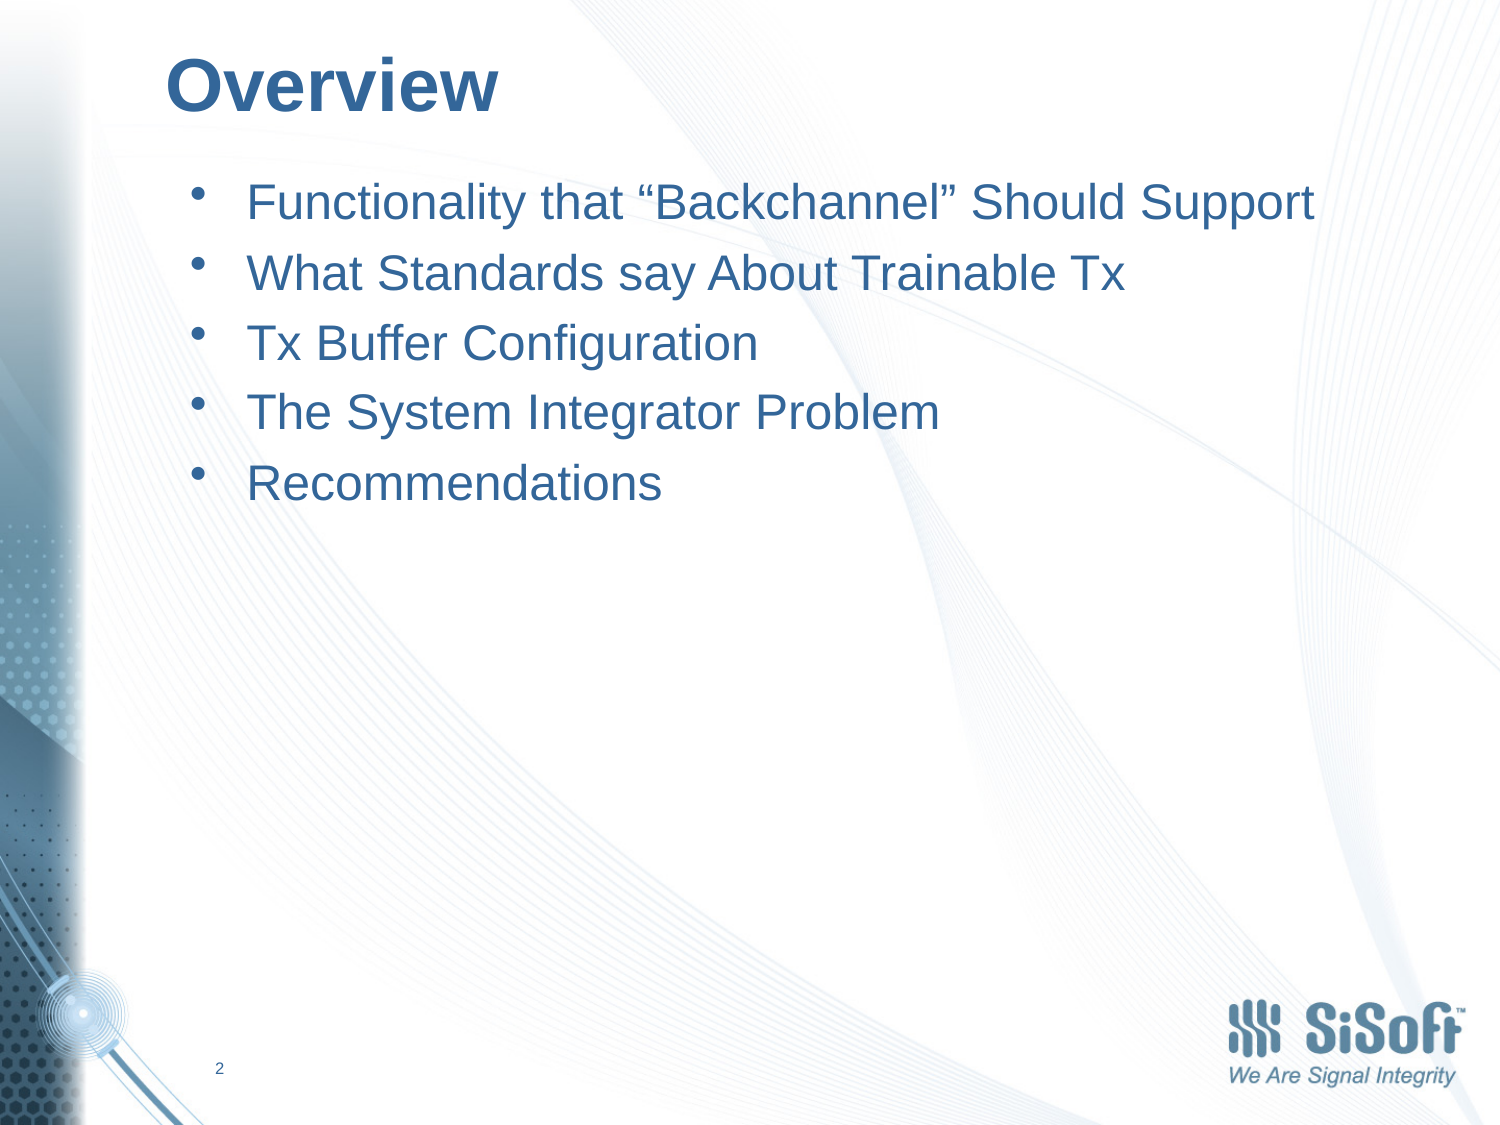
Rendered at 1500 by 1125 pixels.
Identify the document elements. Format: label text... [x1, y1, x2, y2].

title Overview [150, 24, 1300, 138]
footer 2 [200, 1050, 975, 1104]
list Functionality that “Backchannel” Should Support What Standards say About Trainable Tx Tx Buffer Configuration The System Integrator Problem Recommendations [174, 162, 1350, 950]
picture [0, 0, 1500, 1125]
